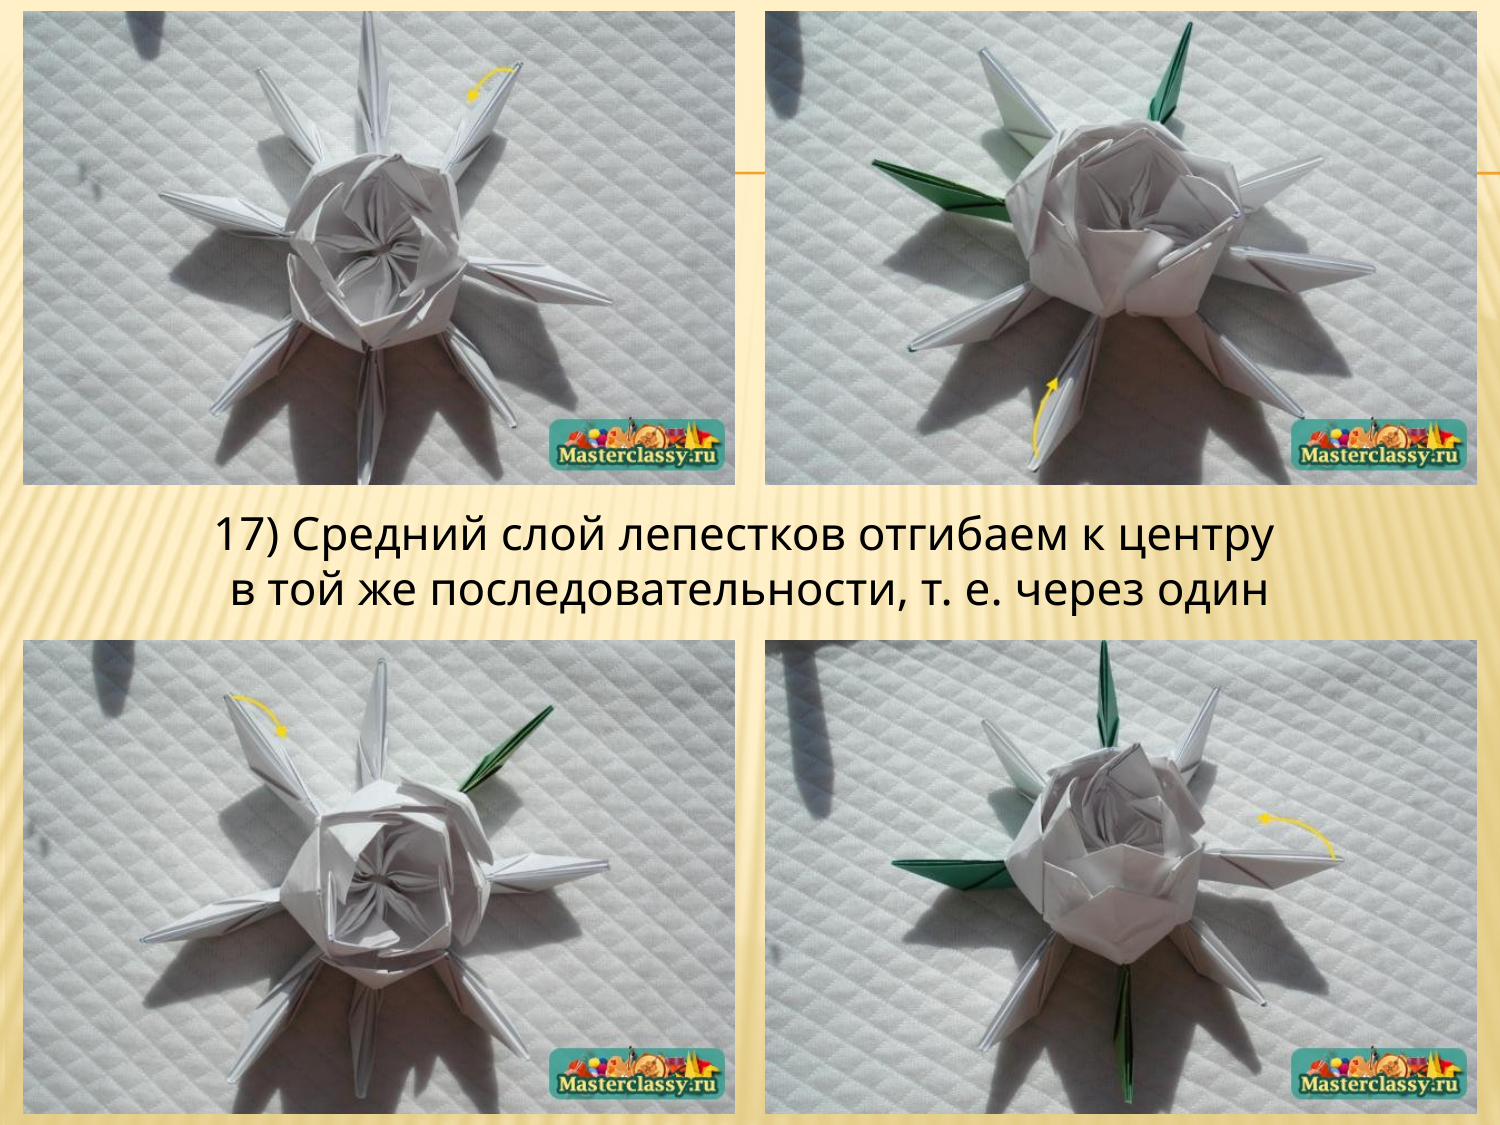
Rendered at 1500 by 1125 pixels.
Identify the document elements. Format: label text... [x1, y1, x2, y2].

picture [764, 640, 1477, 1114]
text_box 17) Средний слой лепестков отгибаем к центру в той же последовательности, т. е. через один [0, 504, 1500, 615]
picture [764, 11, 1477, 485]
picture [23, 640, 736, 1114]
picture [23, 11, 736, 485]
